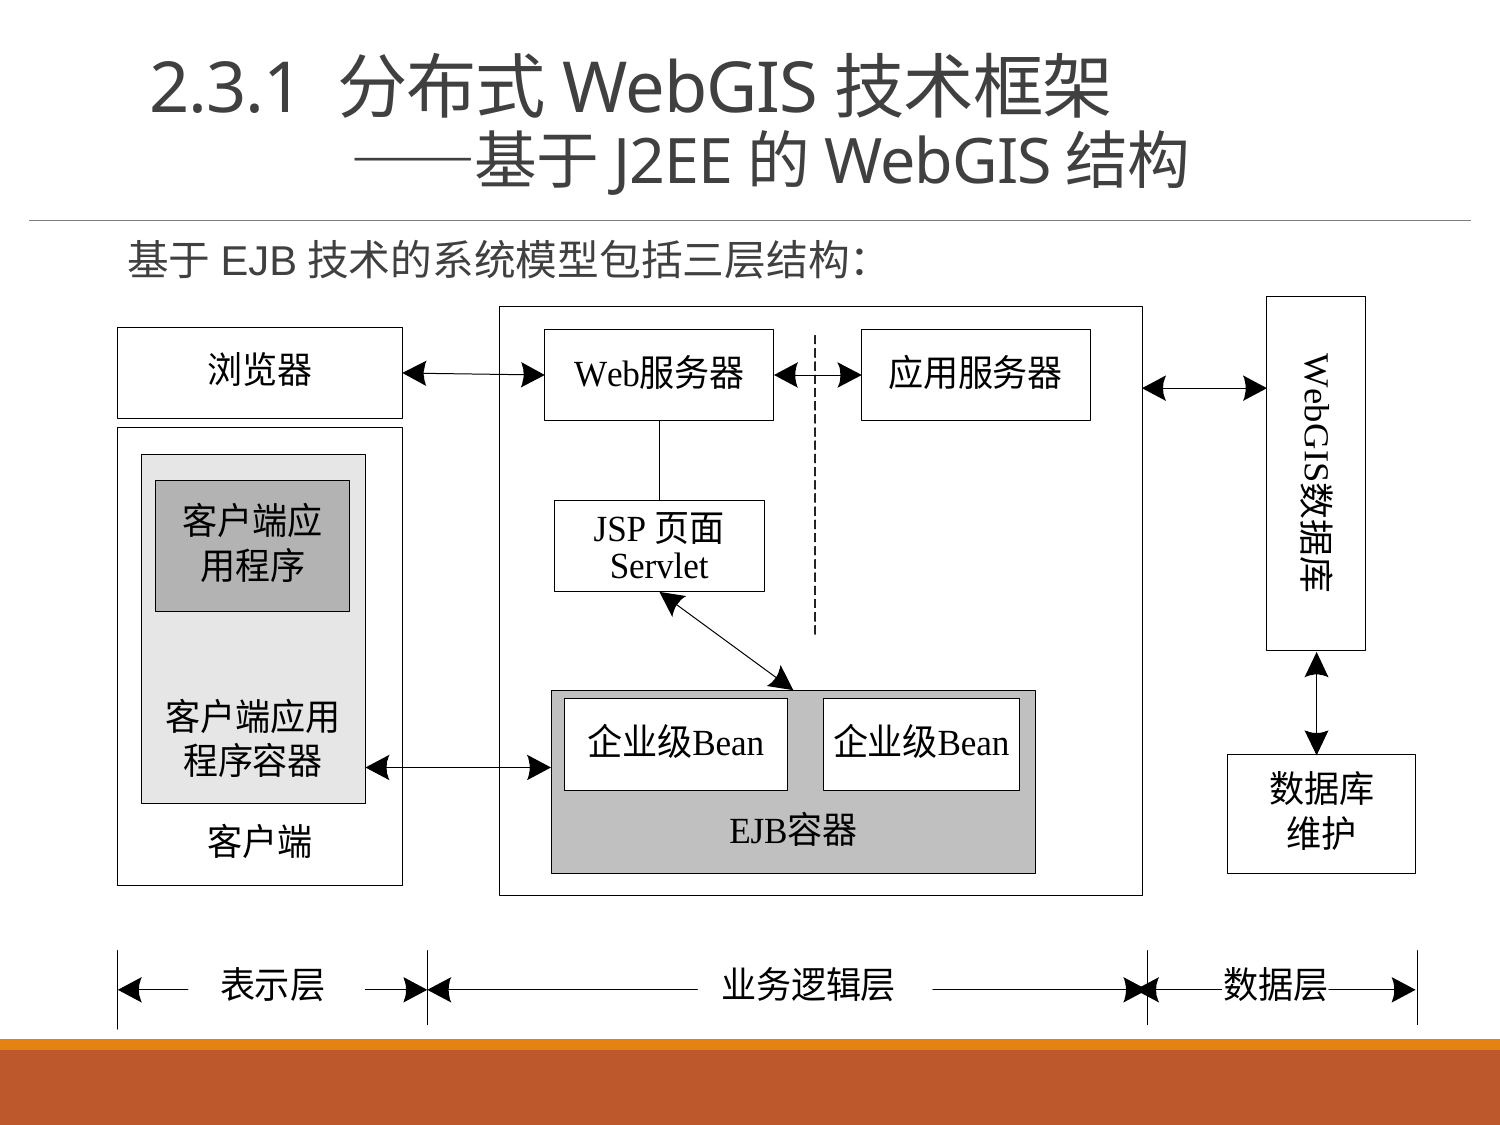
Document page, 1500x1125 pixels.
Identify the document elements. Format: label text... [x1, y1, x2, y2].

list 基于EJB技术的系统模型包括三层结构： [112, 398, 1469, 1094]
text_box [111, 290, 1424, 1036]
list 基于EJB技术的系统模型包括三层结构： [112, 231, 1469, 397]
title 2.3.1 分布式WebGIS技术框架 ——基于J2EE的WebGIS结构 [134, 47, 1373, 206]
